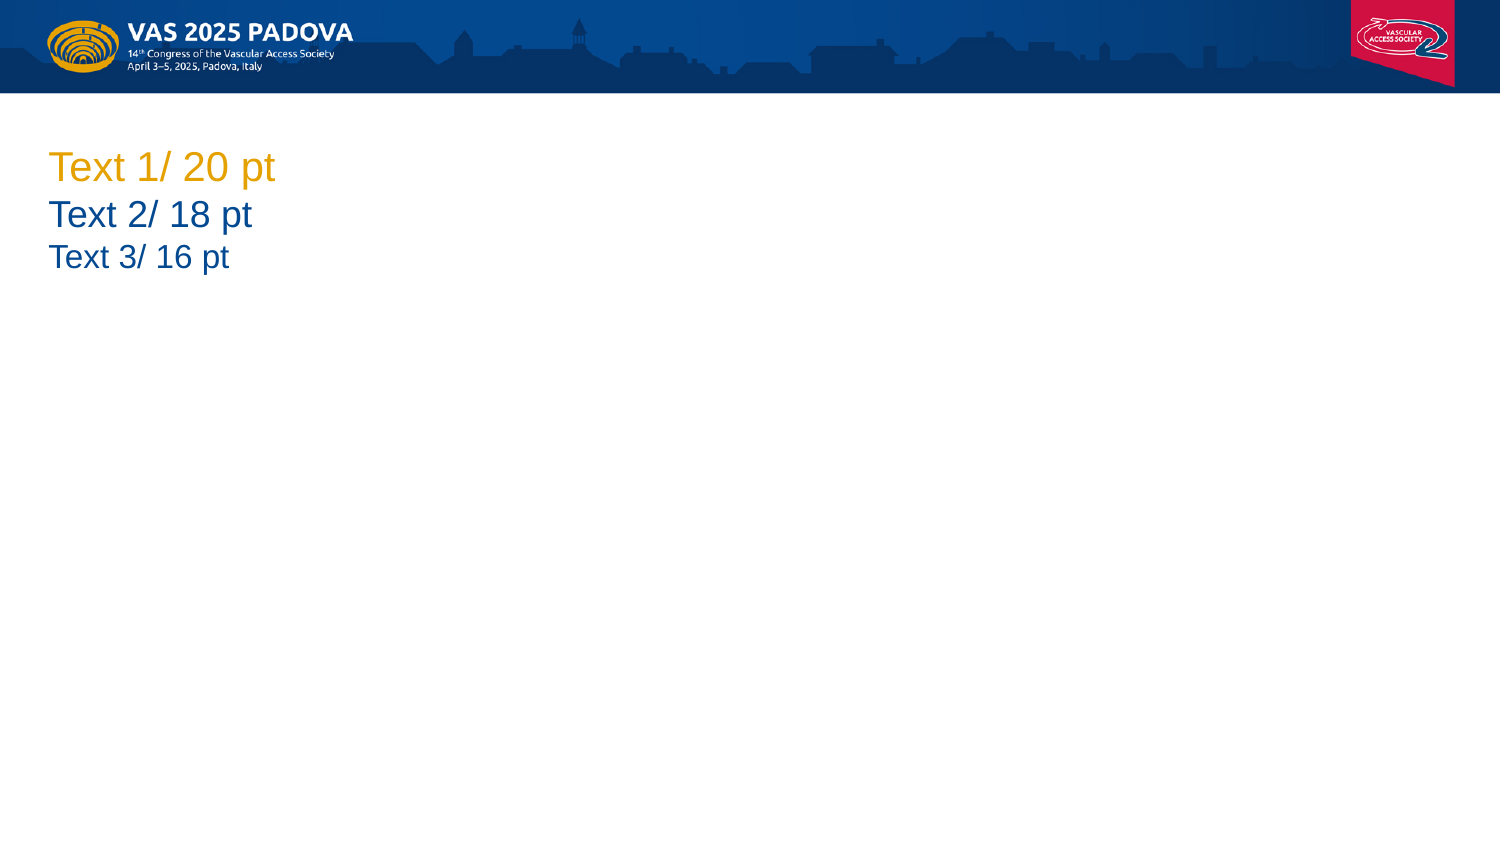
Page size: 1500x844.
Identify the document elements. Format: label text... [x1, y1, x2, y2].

text_box Text 1/ 20 pt Text 2/ 18 pt Text 3/ 16 pt [48, 140, 1455, 798]
picture [0, 0, 1500, 844]
